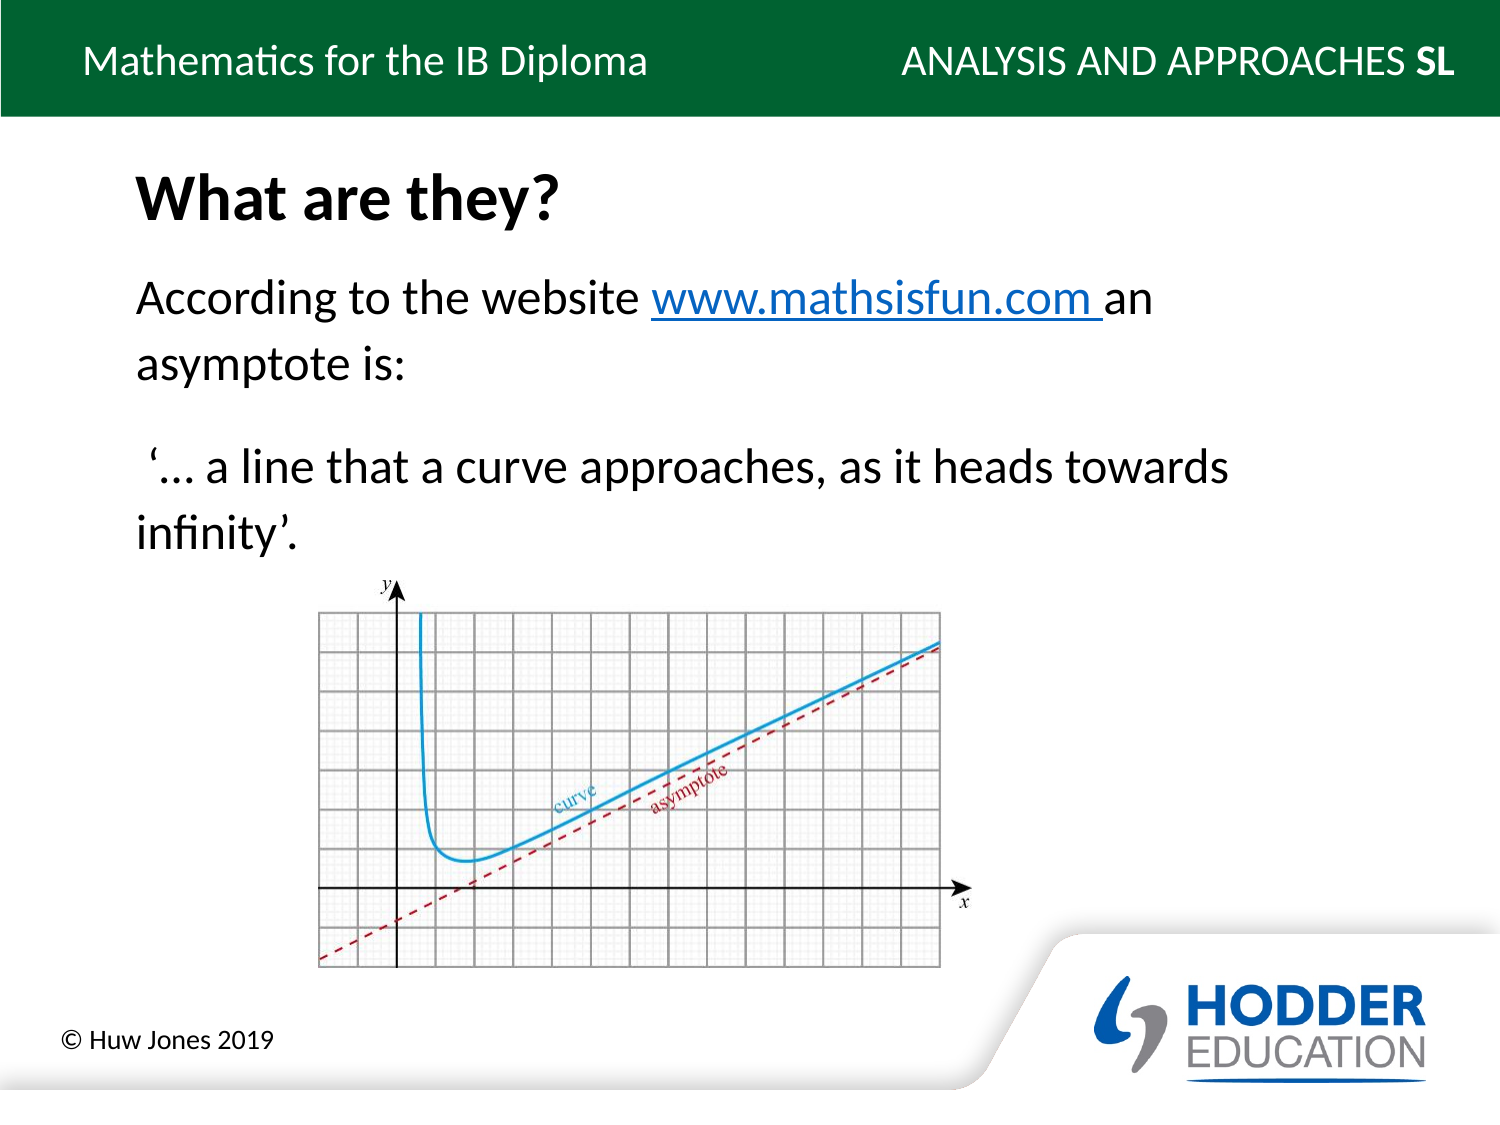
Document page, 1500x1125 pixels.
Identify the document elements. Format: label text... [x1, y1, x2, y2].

text_box Mathematics for the IB Diploma ANALYSIS AND APPROACHES SL [0, 0, 1500, 118]
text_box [0, 898, 1500, 1125]
text_box What are they? [135, 153, 1260, 234]
picture [318, 572, 972, 968]
text_box According to the website www.mathsisfun.com an asymptote is: ‘… a line that a curve approaches, as it heads towards infinity’. [135, 258, 1338, 560]
